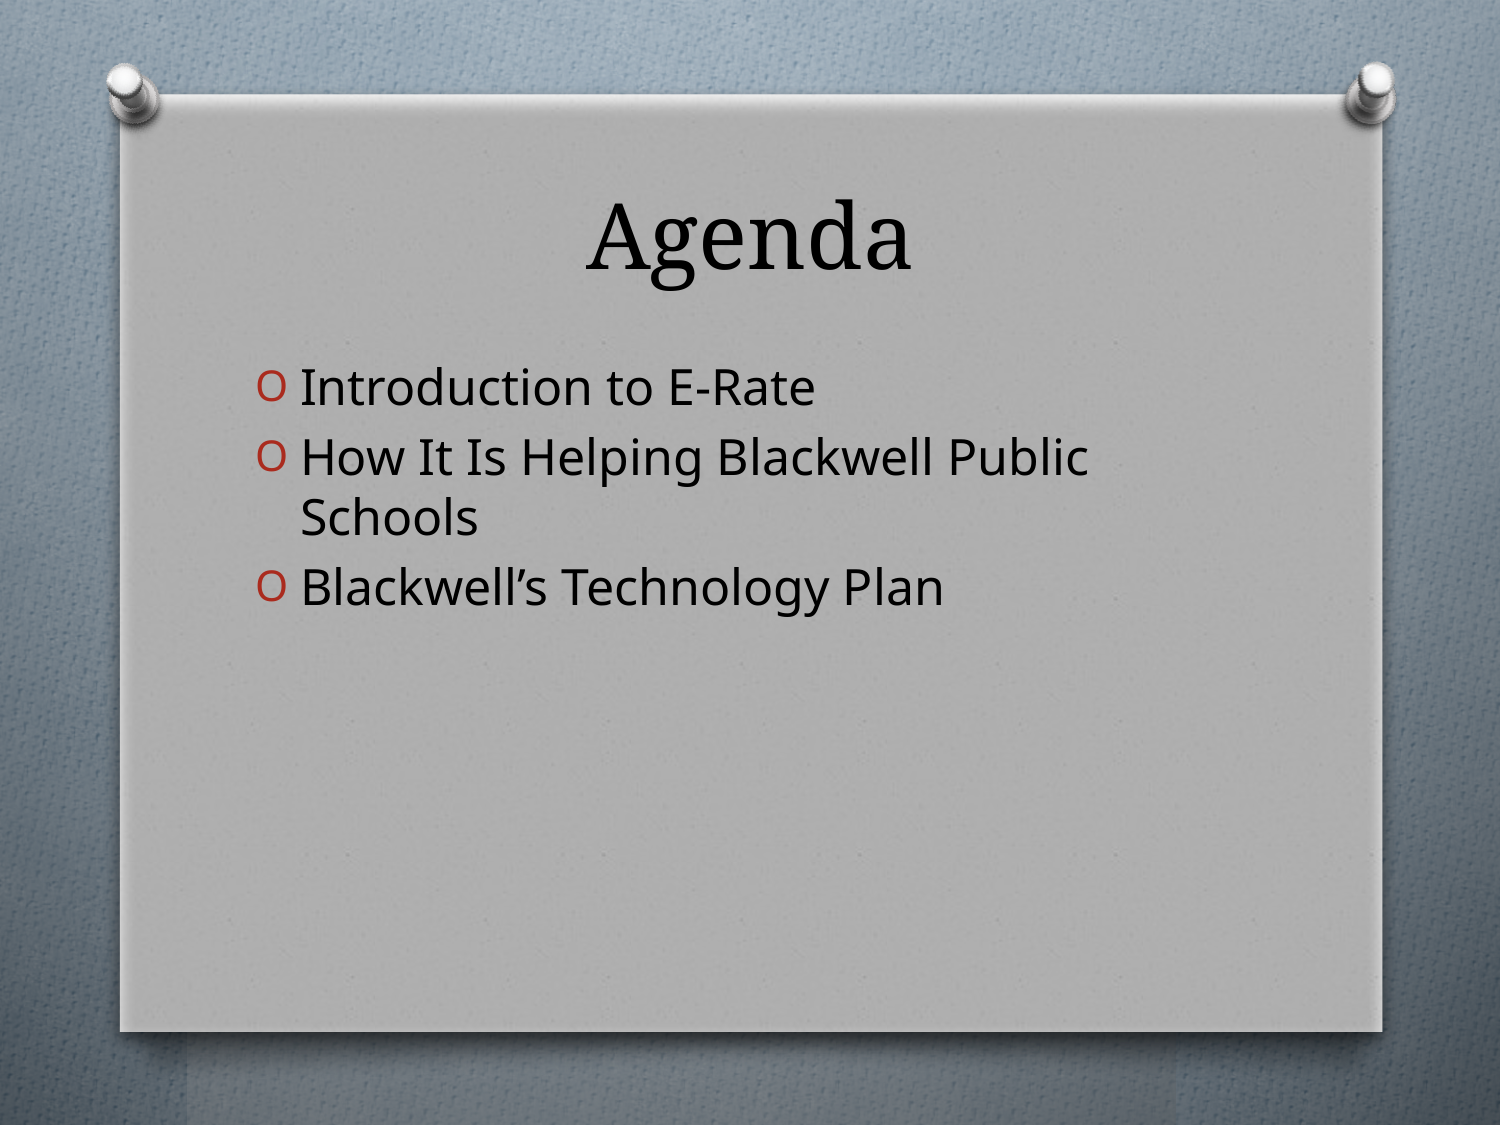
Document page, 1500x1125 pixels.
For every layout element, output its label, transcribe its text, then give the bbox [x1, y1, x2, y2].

title Agenda [179, 134, 1323, 332]
list Introduction to E-Rate How It Is Helping Blackwell Public Schools Blackwell’s Technology Plan [240, 347, 1257, 939]
picture [75, 29, 198, 153]
picture [1317, 35, 1439, 156]
